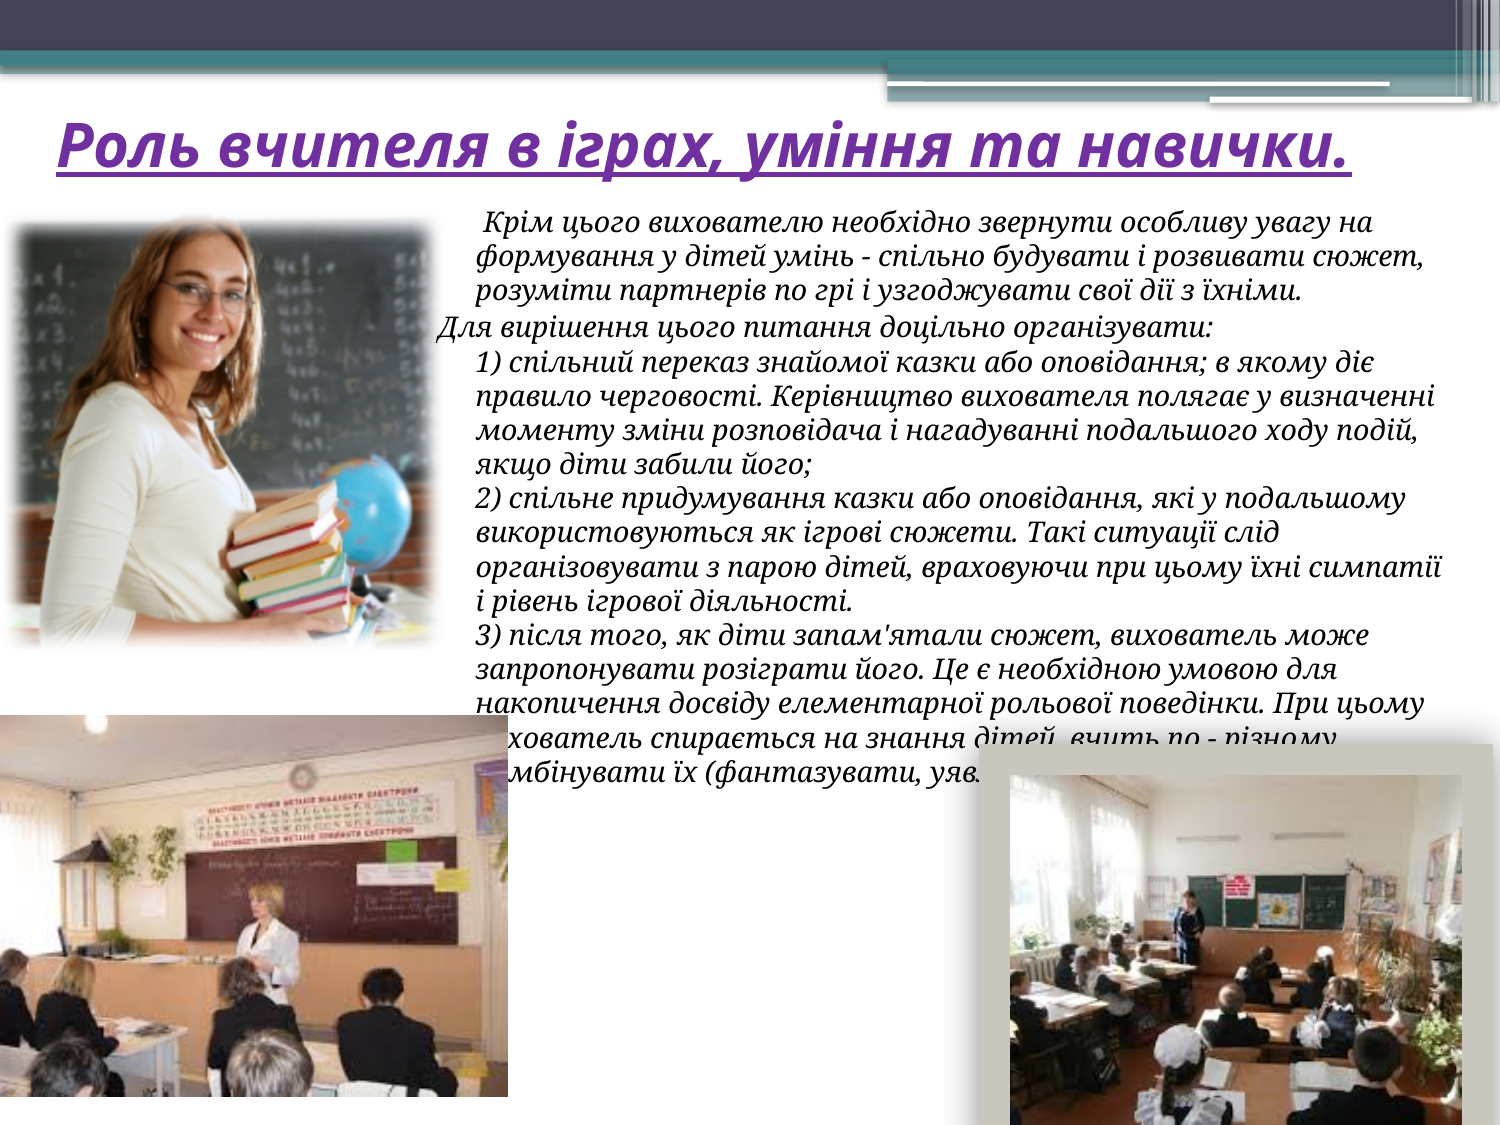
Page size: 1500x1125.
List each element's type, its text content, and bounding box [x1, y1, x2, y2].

picture [0, 715, 509, 1097]
list Крім цього вихователю необхідно звернути особливу увагу на формування у дітей умінь - спільно будувати і розвивати сюжет, розуміти партнерів по грі і узгоджувати свої дії з їхніми. Для вирішення цього питання доцільно організувати: 1) спільний переказ знайомої казки або оповідання; в якому діє правило черговості. Керівництво вихователя полягає у визначенні моменту зміни розповідача і нагадуванні подальшого ходу подій, якщо діти забили його; 2) спільне придумування казки або оповідання, які у подальшому використовуються як ігрові сюжети. Такі ситуації слід організовувати з парою дітей, враховуючи при цьому їхні симпатії і рівень ігрової діяльності. 3) після того, як діти запам'ятали сюжет, вихователь може запропонувати розіграти його. Це є необхідною умовою для накопичення досвіду елементарної рольової поведінки. При цьому вихователь спирається на знання дітей, вчить по - різному комбінувати їх (фантазувати, уявляти, тощо). [407, 196, 1473, 811]
picture [1009, 774, 1462, 1125]
picture [0, 207, 446, 654]
title Роль вчителя в іграх, уміння та навички. [41, 90, 1425, 197]
